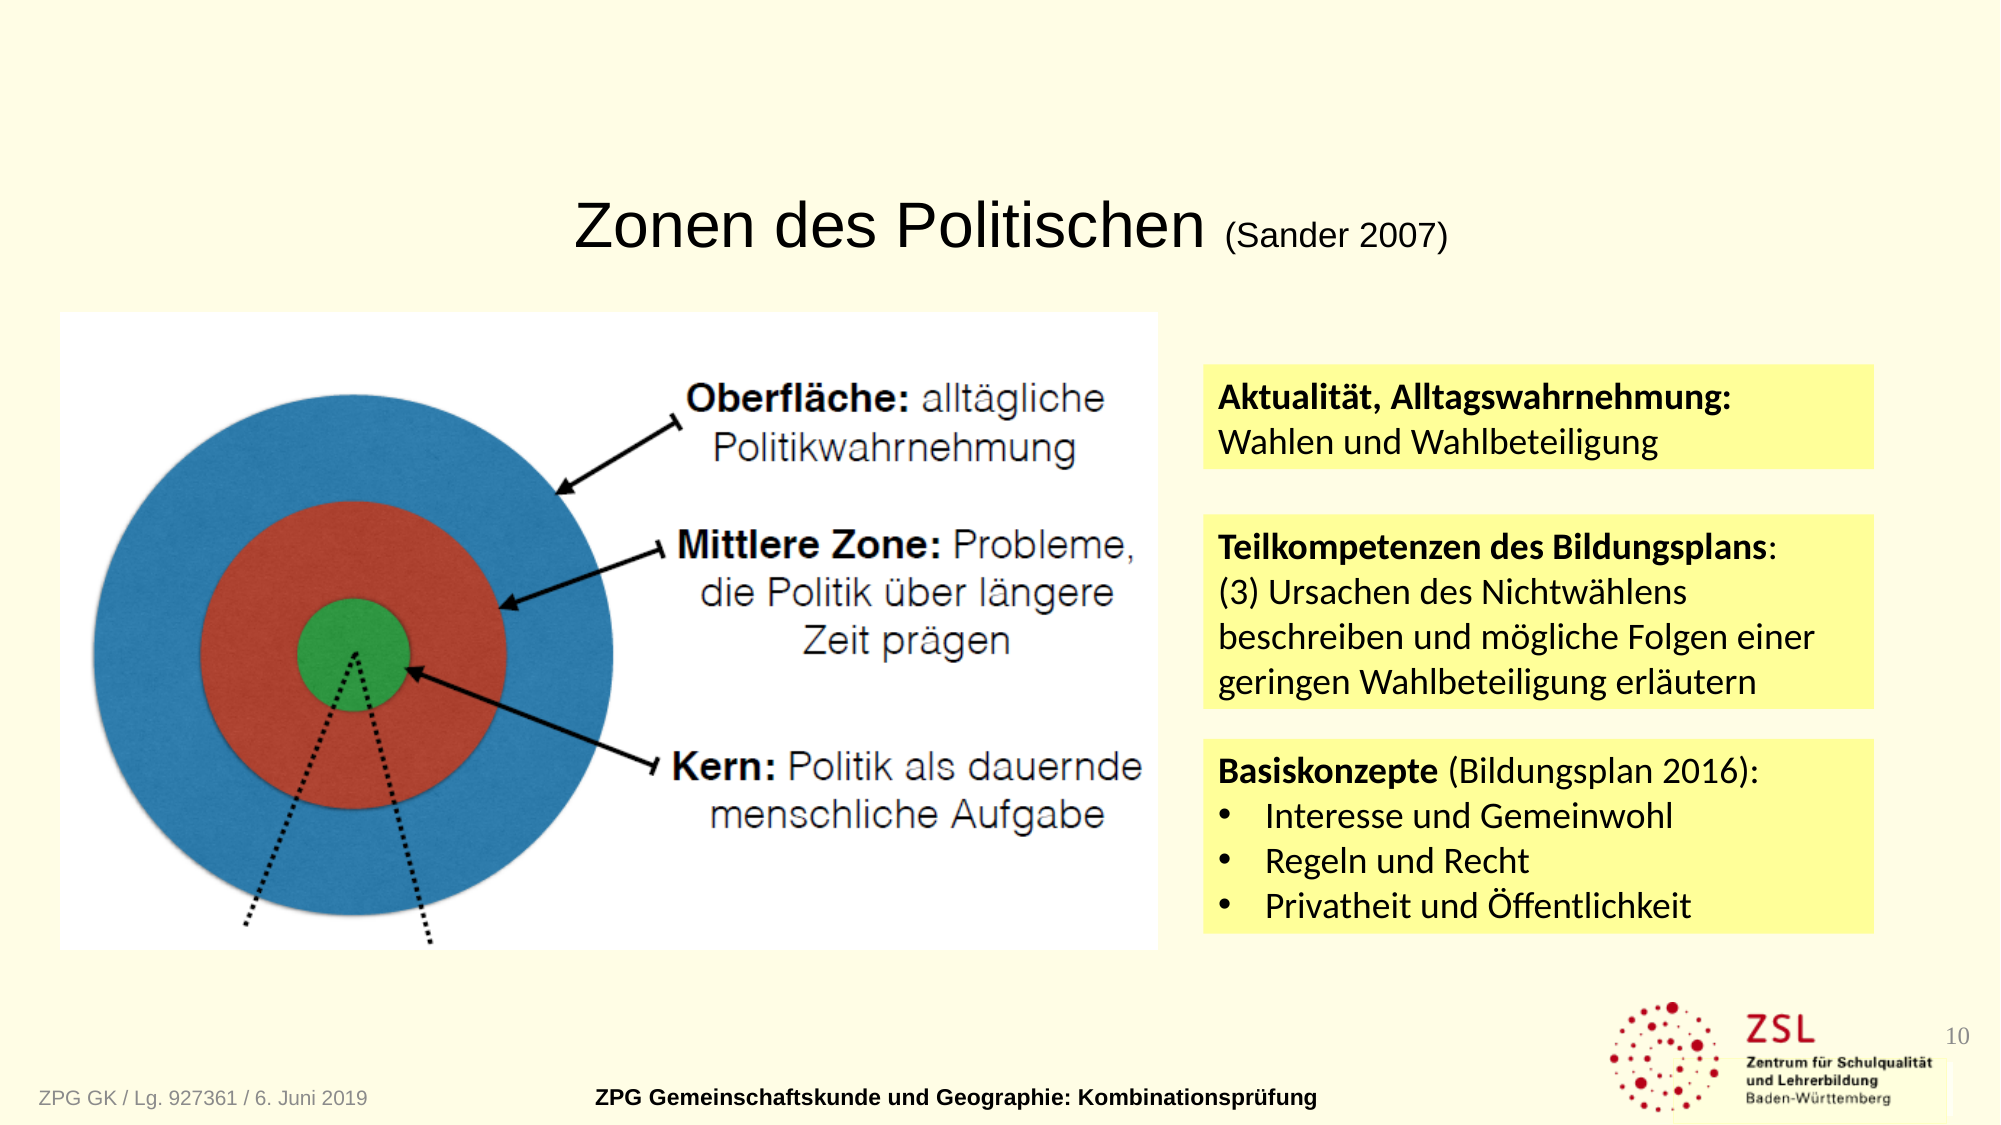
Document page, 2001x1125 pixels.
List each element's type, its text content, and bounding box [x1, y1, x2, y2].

text_box Teilkompetenzen des Bildungsplans: (3) Ursachen des Nichtwählens beschreiben und mögliche Folgen einer geringen Wahlbeteiligung erläutern [1203, 514, 1874, 709]
text_box Zonen des Politischen (Sander 2007) [149, 175, 1875, 268]
text_box Aktualität, Alltagswahrnehmung: Wahlen und Wahlbeteiligung [1203, 364, 1874, 470]
picture [60, 312, 1159, 950]
text_box ZPG GK / Lg. 927361 / 6. Juni 2019 [23, 1066, 843, 1125]
picture [1947, 1065, 1953, 1116]
slide_number 10 [1899, 1004, 1986, 1065]
picture [1609, 1002, 1935, 1114]
text_box Basiskonzepte (Bildungsplan 2016): Interesse und Gemeinwohl Regeln und Recht Privatheit und Öffentlichkeit [1203, 738, 1874, 934]
